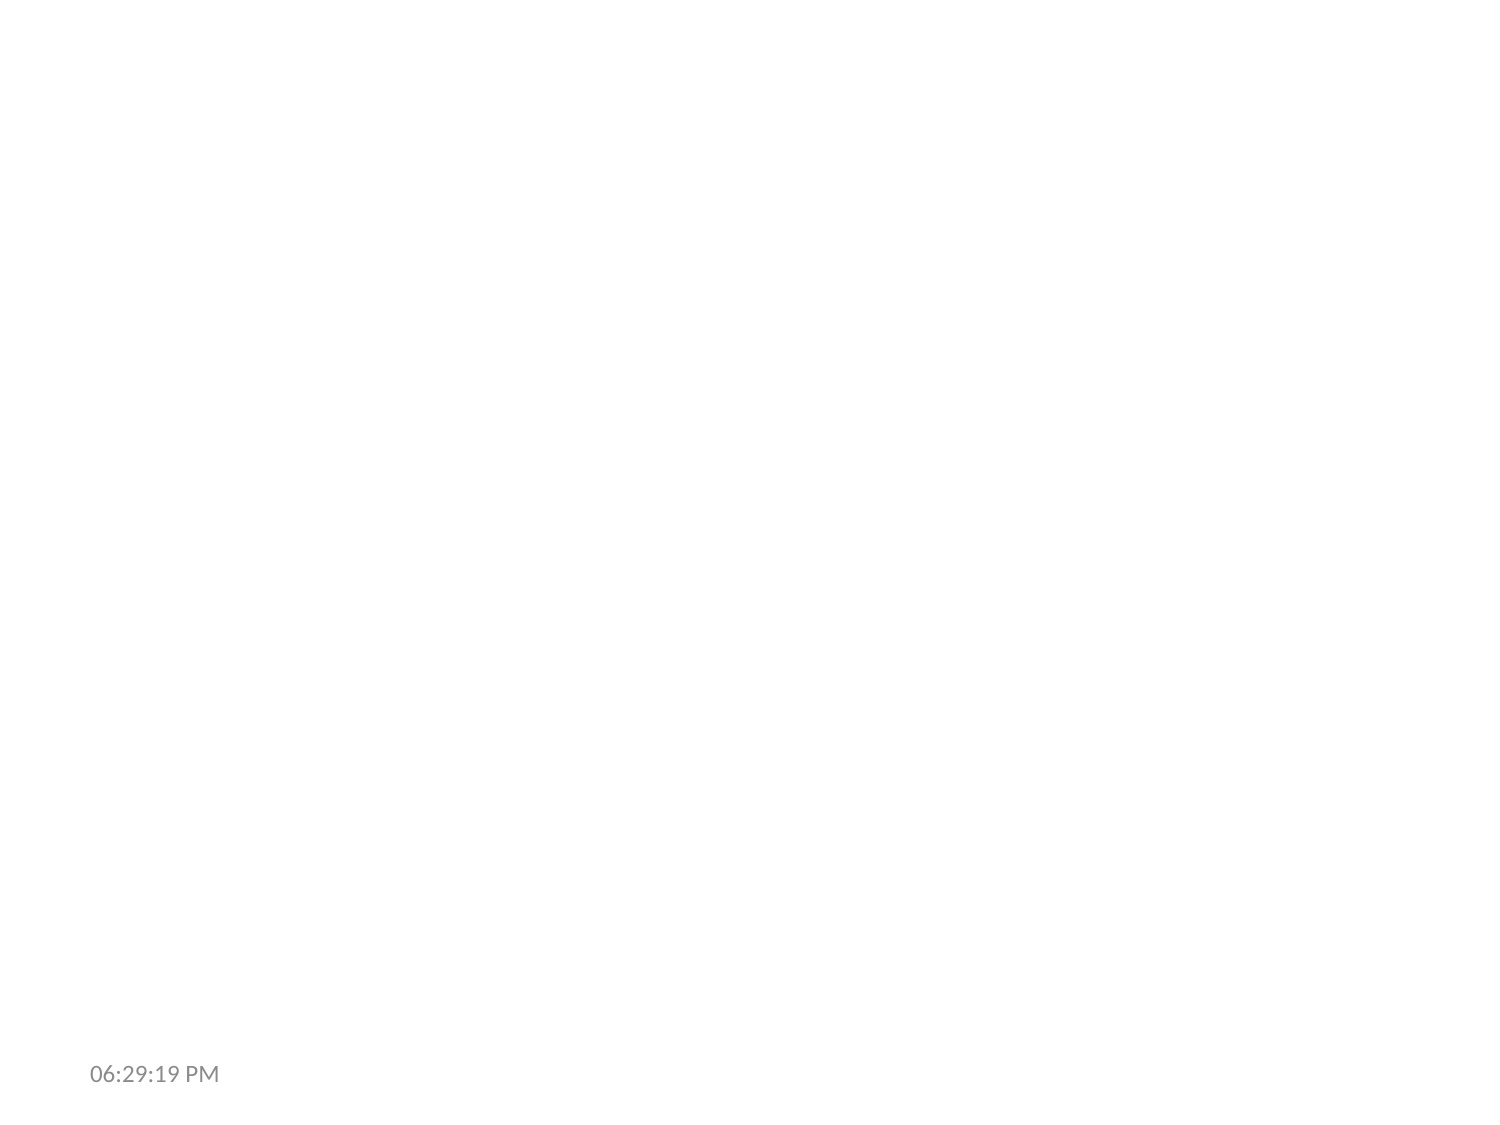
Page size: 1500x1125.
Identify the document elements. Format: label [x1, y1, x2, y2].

slide_number [75, 1042, 425, 1103]
